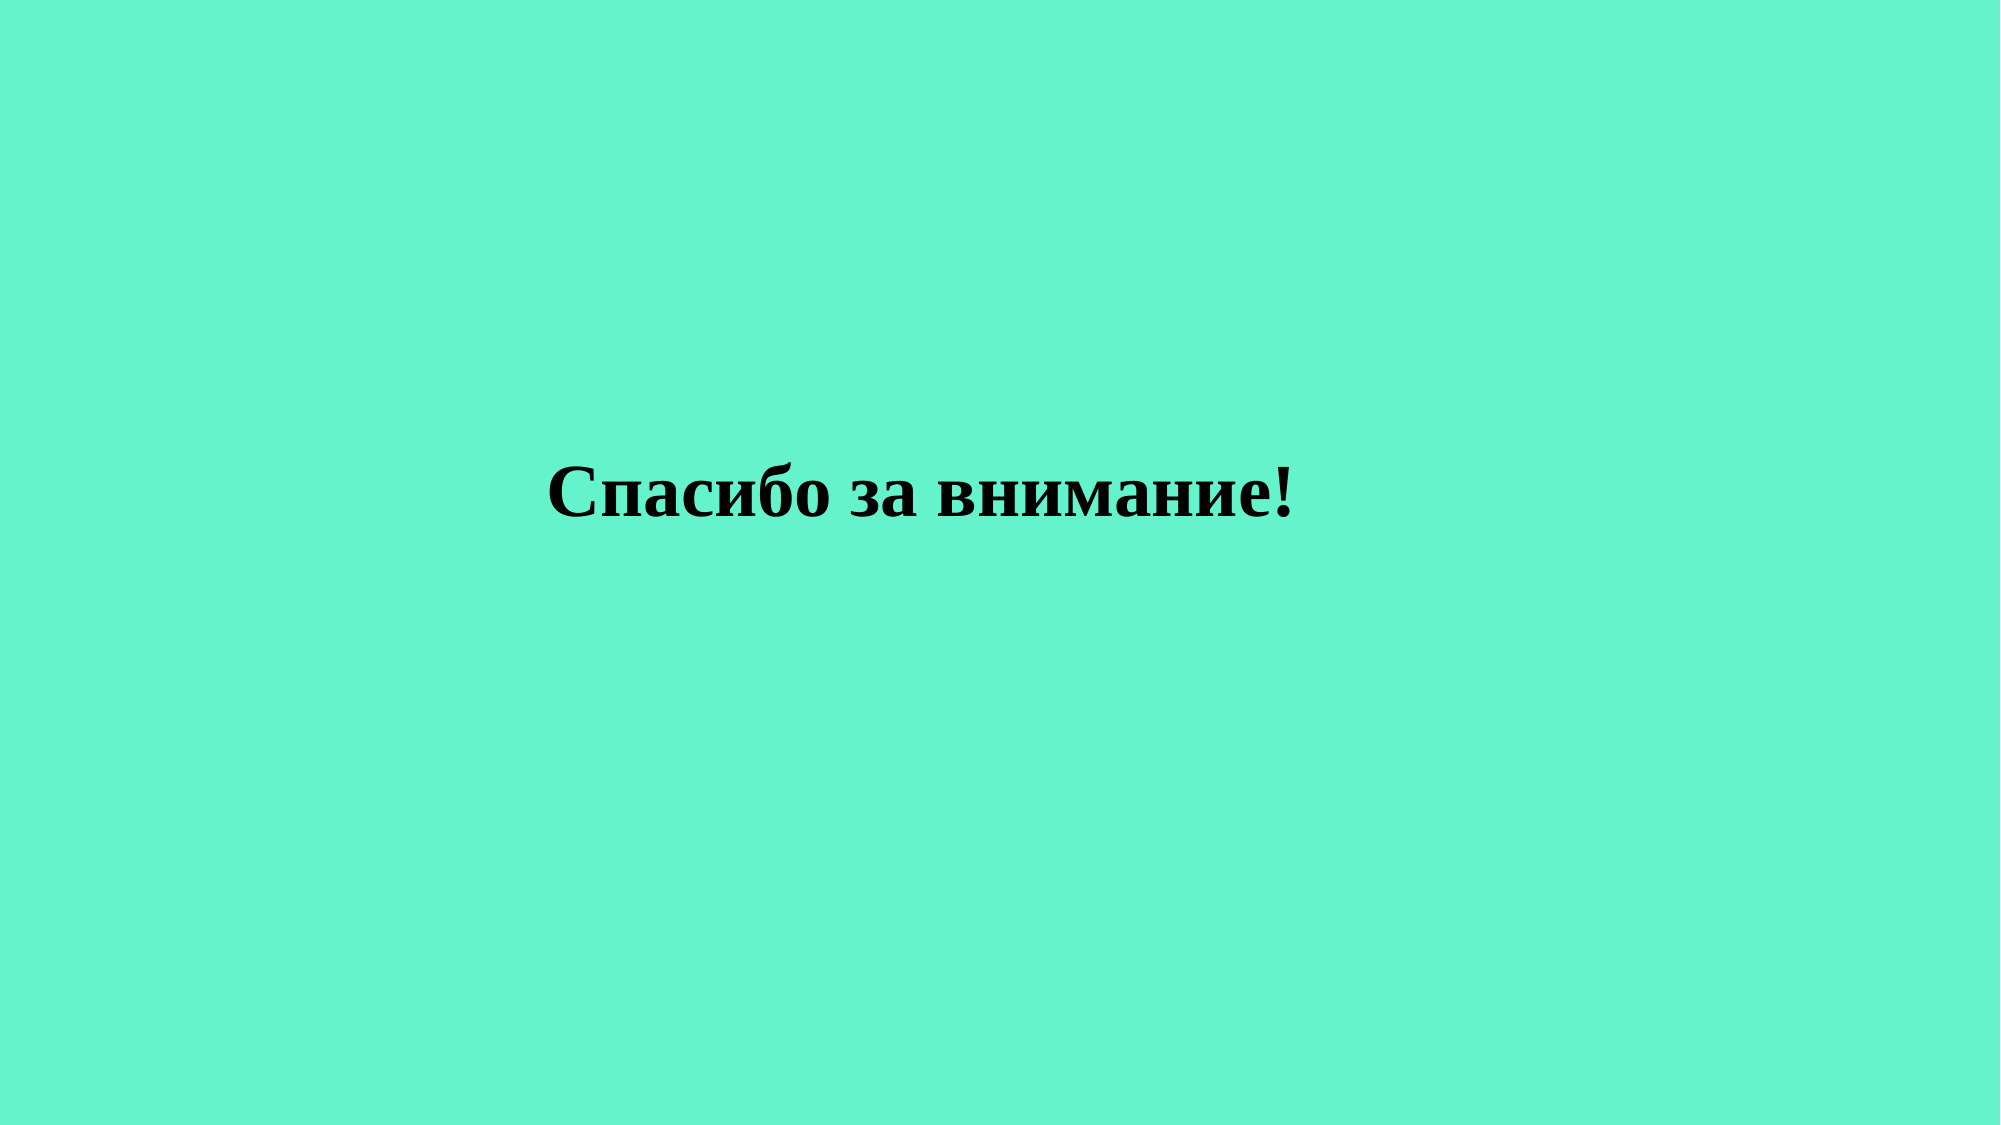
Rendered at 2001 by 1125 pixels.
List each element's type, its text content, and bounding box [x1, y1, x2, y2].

title Спасибо за внимание! [137, 299, 1863, 689]
